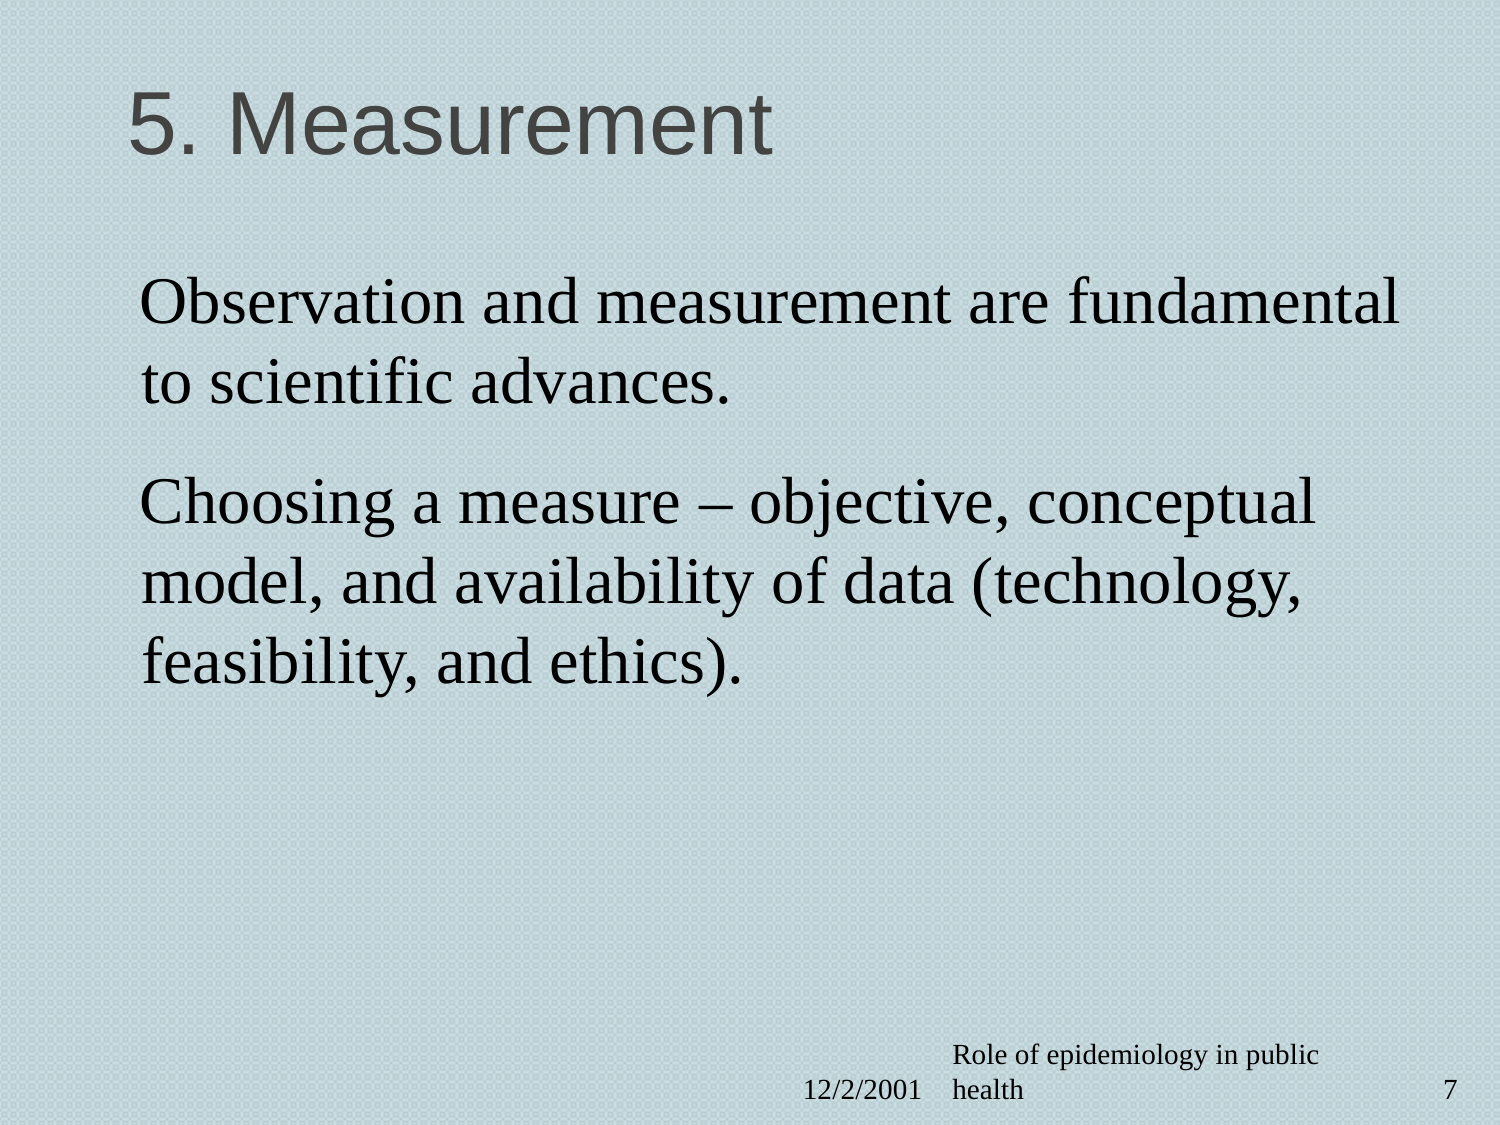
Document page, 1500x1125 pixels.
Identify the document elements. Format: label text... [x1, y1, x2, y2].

footer Role of epidemiology in public health [937, 1034, 1413, 1113]
list Observation and measurement are fundamental to scientific advances. Choosing a measure – objective, conceptual model, and availability of data (technology, feasibility, and ethics). [125, 249, 1450, 925]
title 5. Measurement [112, 24, 1388, 213]
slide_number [587, 1034, 937, 1113]
slide_number 7 [1413, 1034, 1488, 1113]
